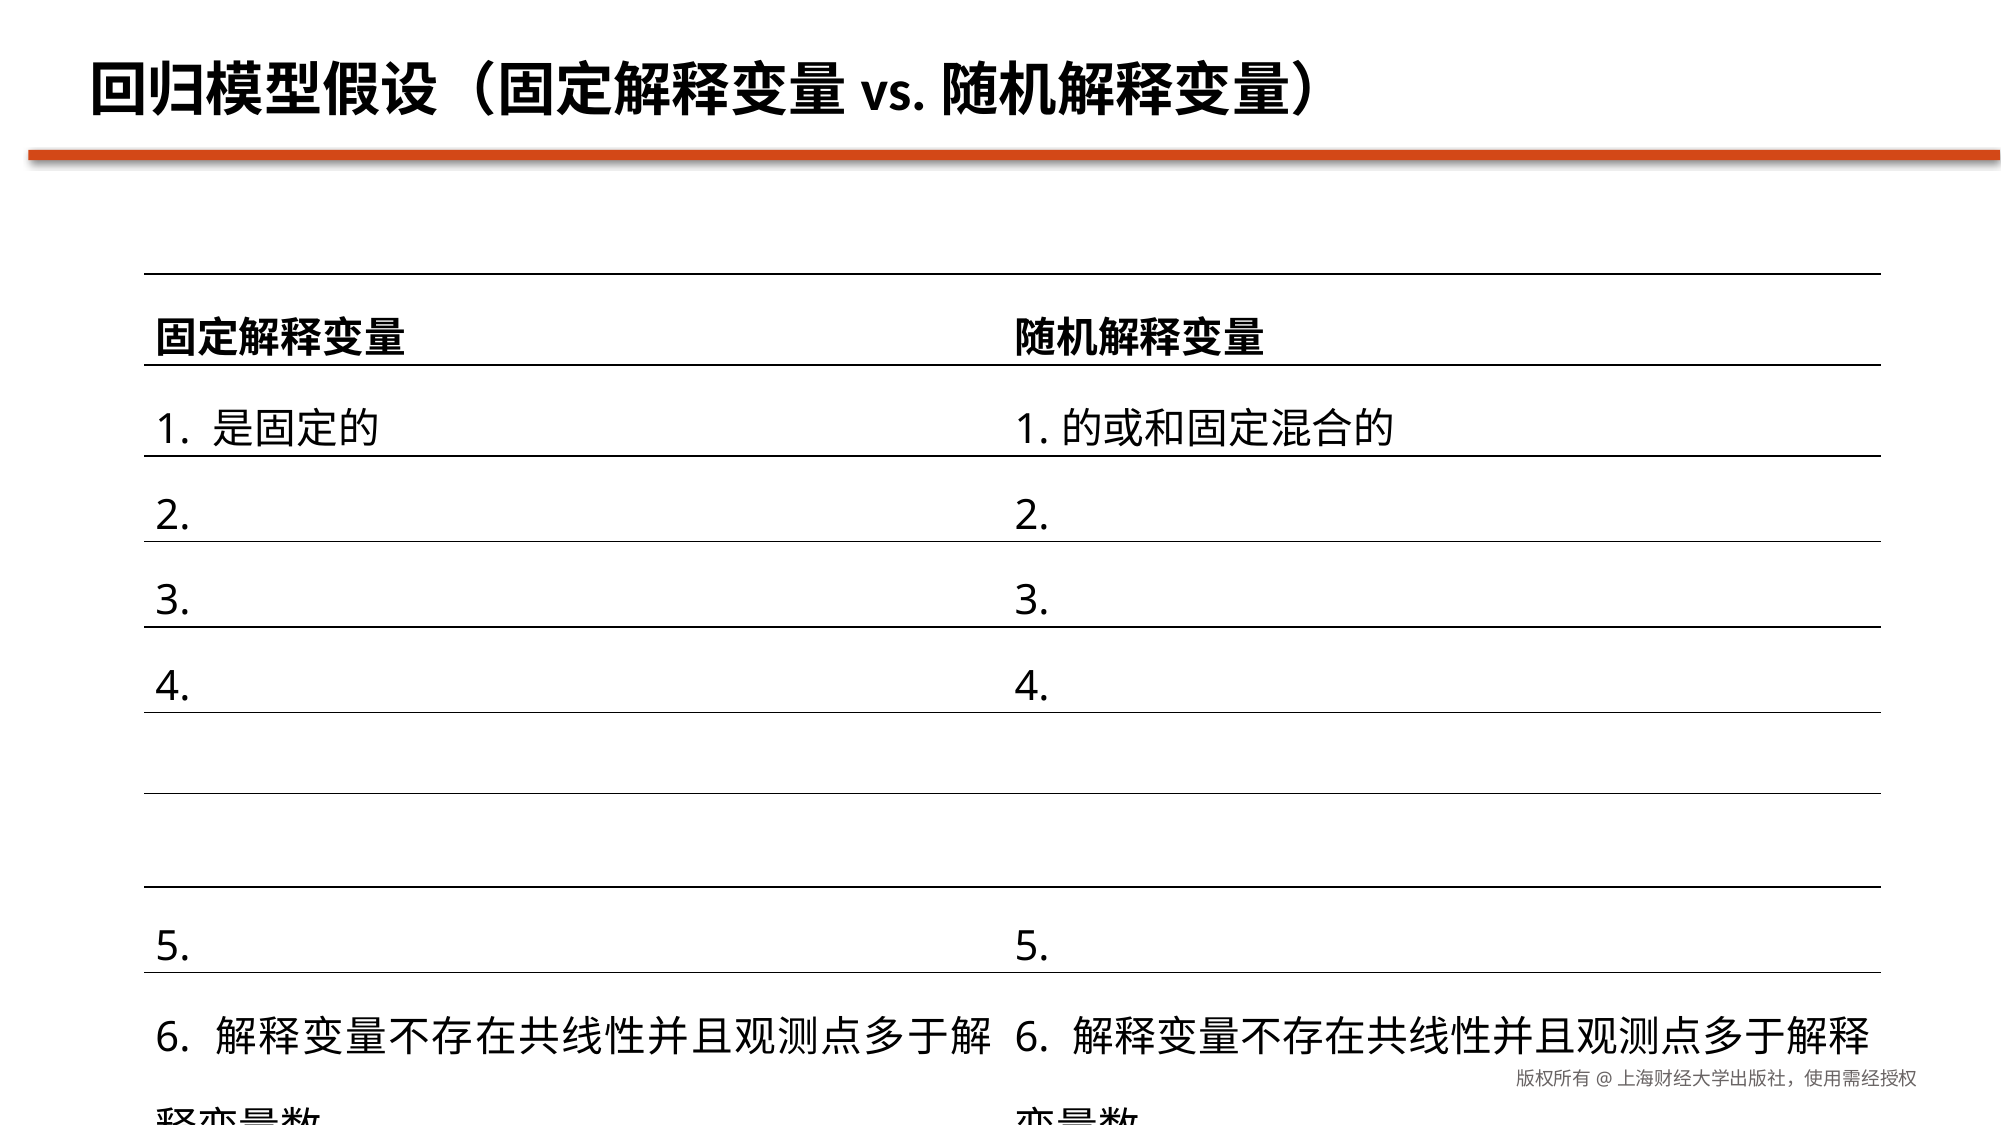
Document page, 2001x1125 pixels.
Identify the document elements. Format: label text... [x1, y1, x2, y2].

title 回归模型假设（固定解释变量vs.随机解释变量） [74, 49, 1850, 138]
footer 版权所有@上海财经大学出版社，使用需经授权 [1483, 1046, 1950, 1109]
